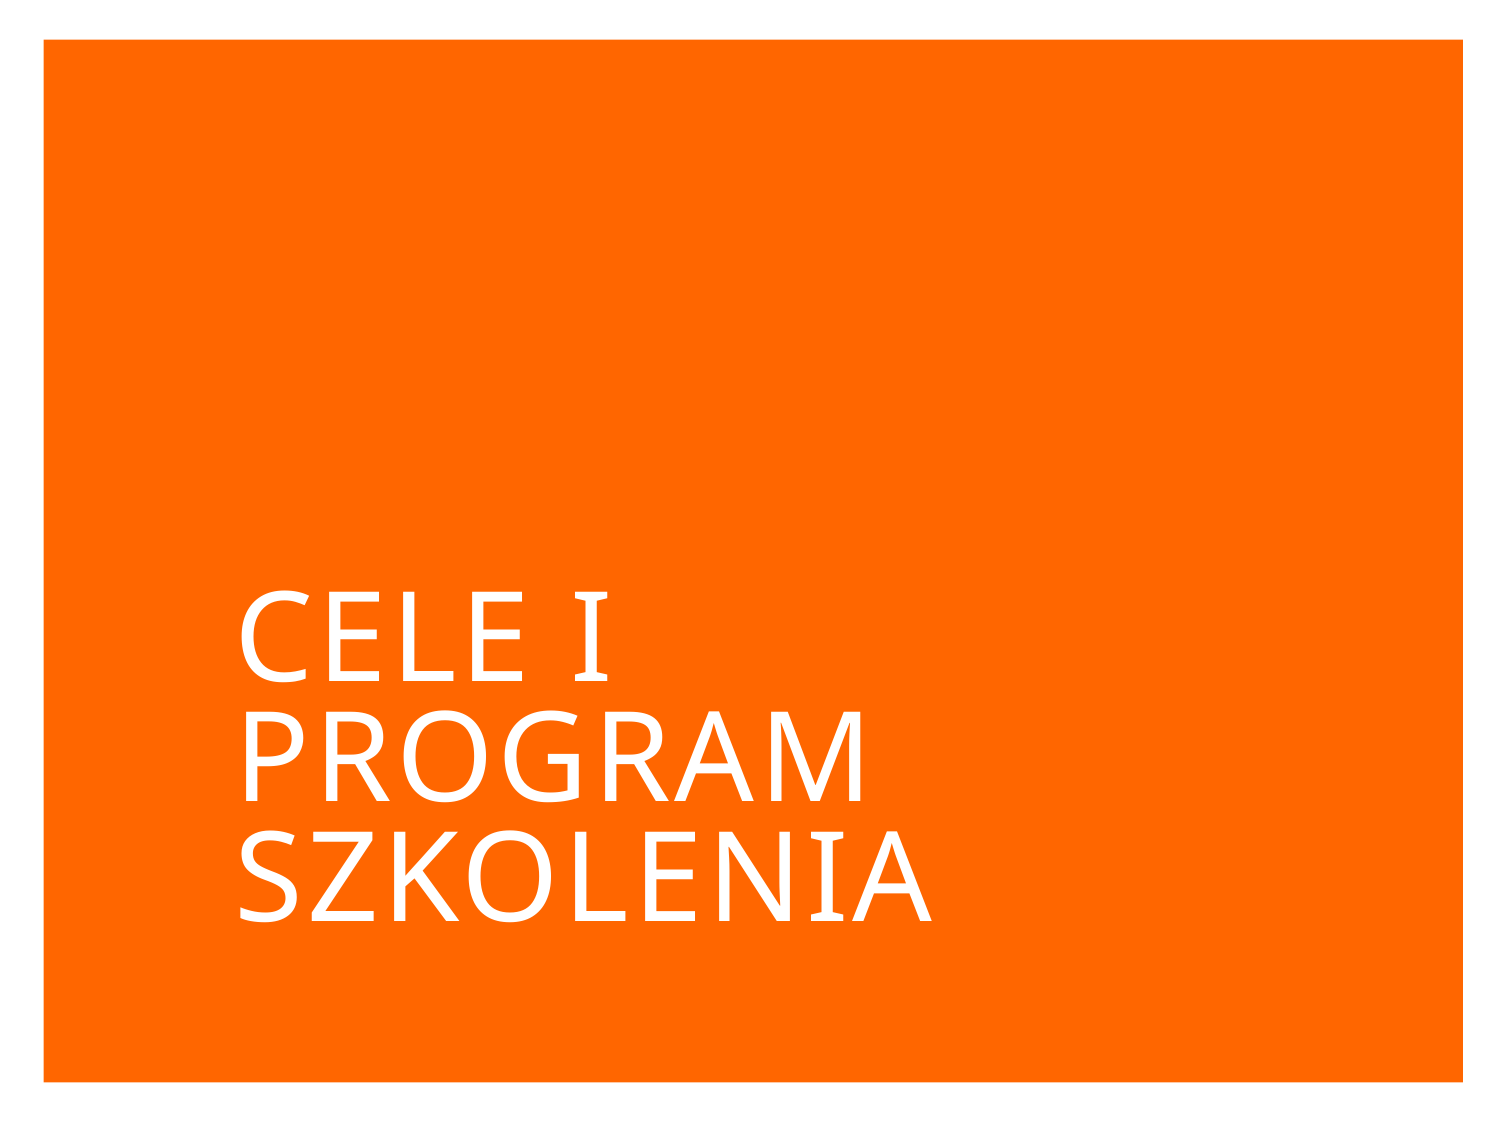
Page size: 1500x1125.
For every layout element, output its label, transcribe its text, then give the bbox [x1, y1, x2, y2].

title Cele i Program szkolenia [219, 208, 1310, 953]
